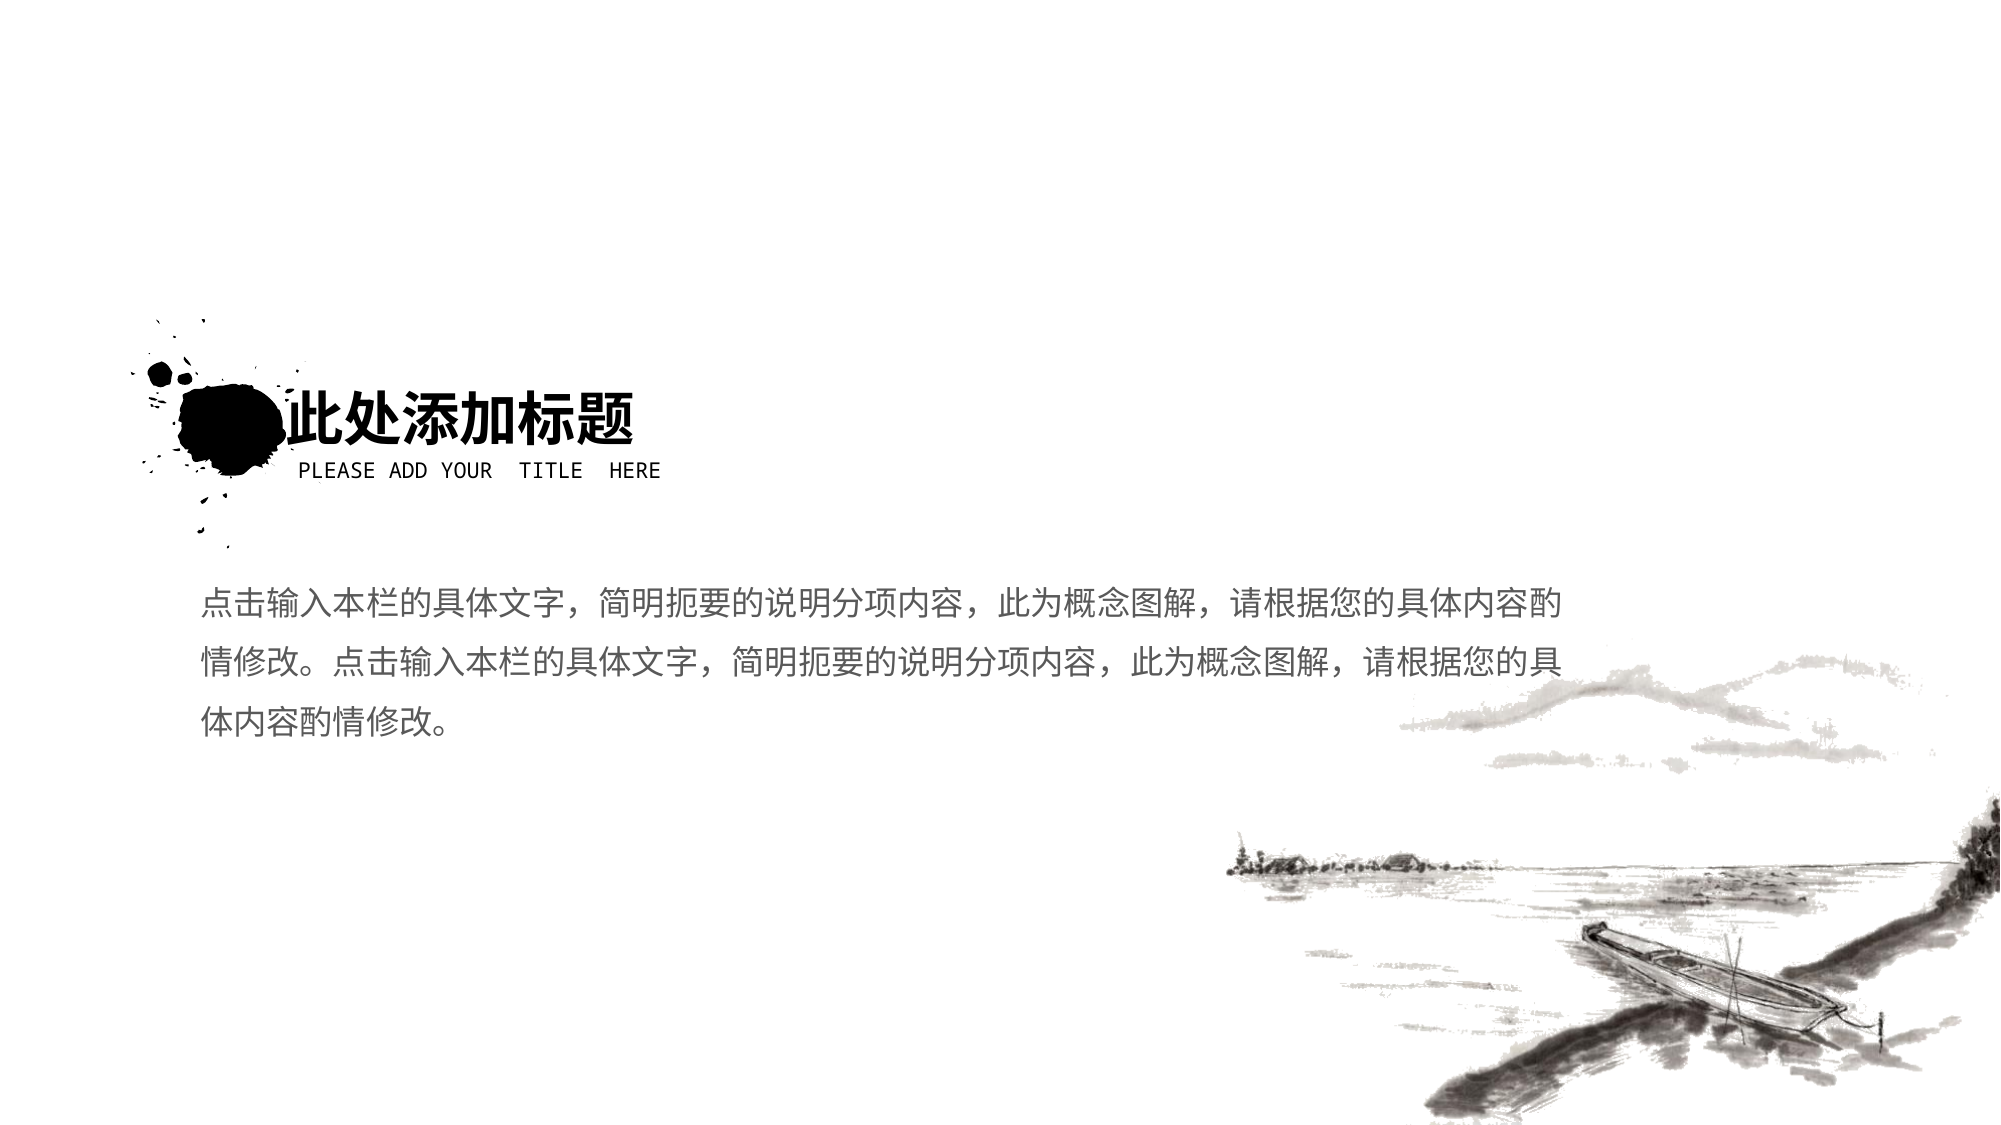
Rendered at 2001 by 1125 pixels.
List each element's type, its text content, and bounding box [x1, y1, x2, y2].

picture [1221, 574, 2000, 1125]
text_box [129, 319, 775, 550]
text_box 点击输入本栏的具体文字，简明扼要的说明分项内容，此为概念图解，请根据您的具体内容酌情修改。点击输入本栏的具体文字，简明扼要的说明分项内容，此为概念图解，请根据您的具体内容酌情修改。 [185, 554, 1610, 782]
